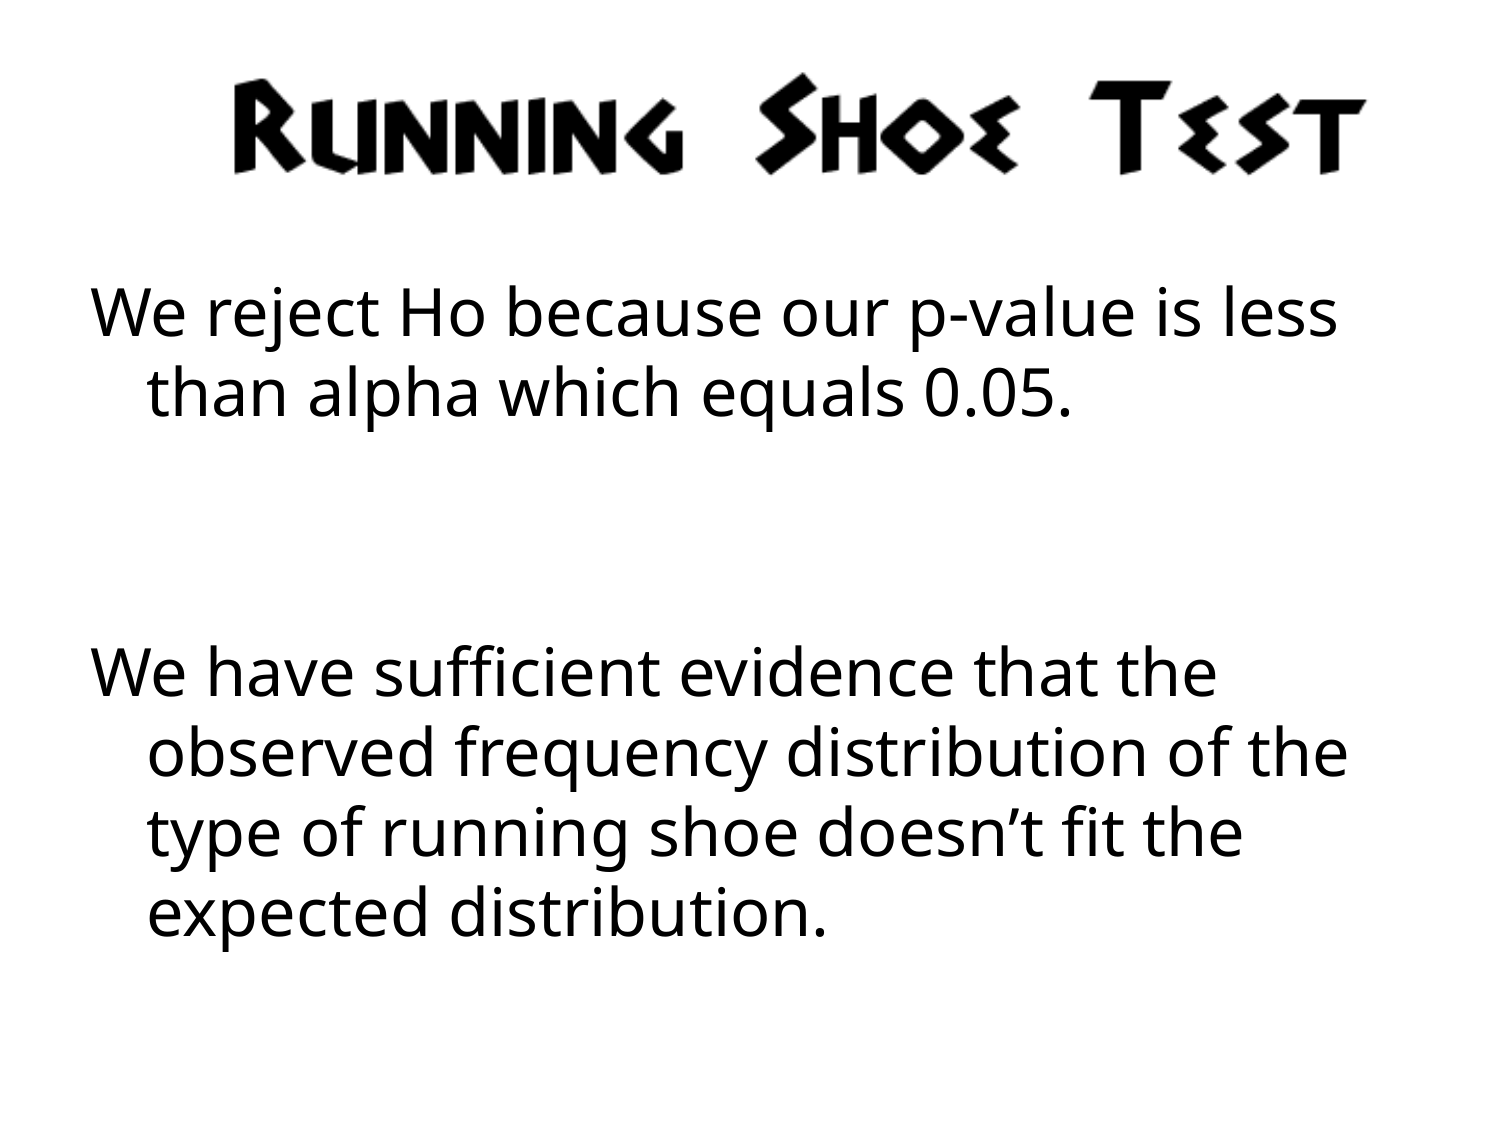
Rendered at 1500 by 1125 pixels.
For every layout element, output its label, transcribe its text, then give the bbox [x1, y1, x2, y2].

picture [224, 62, 1392, 213]
list We reject Ho because our p-value is less than alpha which equals 0.05. We have sufficient evidence that the observed frequency distribution of the type of running shoe doesn’t fit the expected distribution. [75, 262, 1425, 1005]
